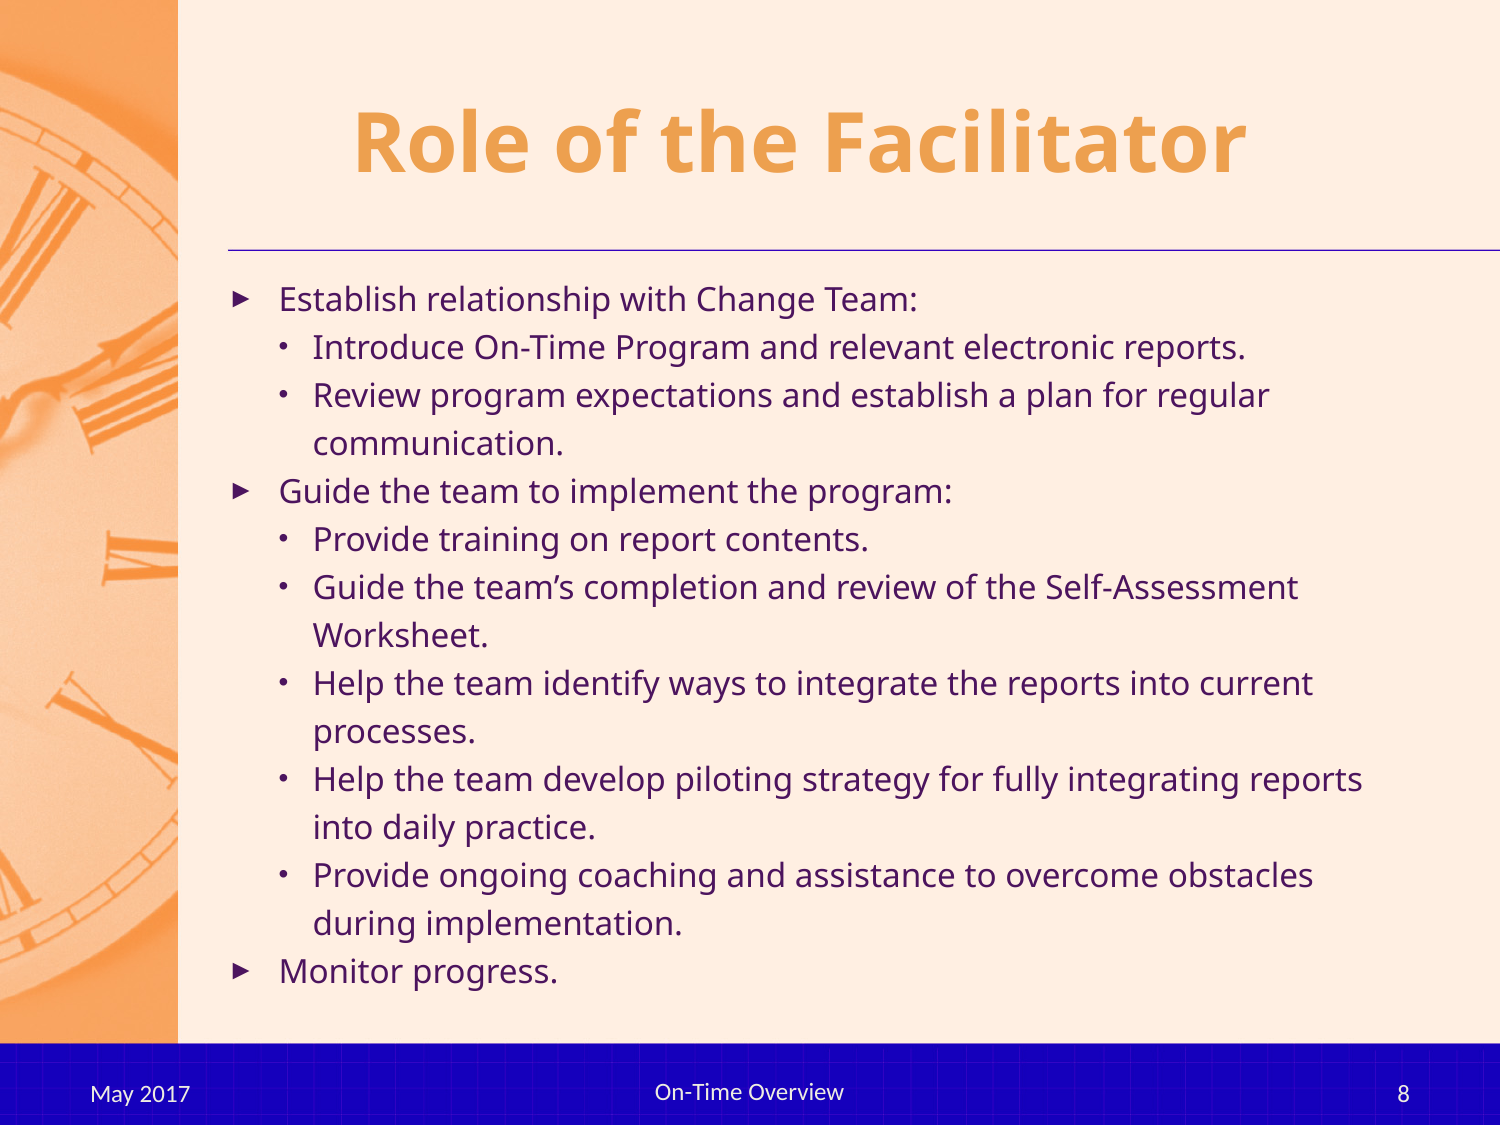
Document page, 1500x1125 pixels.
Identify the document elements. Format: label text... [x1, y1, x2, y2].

footer On-Time Overview [512, 1060, 988, 1121]
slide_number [75, 1062, 425, 1122]
picture [0, 0, 1500, 1125]
list Establish relationship with Change Team: Introduce On-Time Program and relevant electronic reports. Review program expectations and establish a plan for regular communication. Guide the team to implement the program: Provide training on report contents. Guide the team’s completion and review of the Self-Assessment Worksheet. Help the team identify ways to integrate the reports into current processes. Help the team develop piloting strategy for fully integrating reports into daily practice. Provide ongoing coaching and assistance to overcome obstacles during implementation. Monitor progress. [212, 262, 1425, 1005]
title Role of the Facilitator [174, 45, 1425, 233]
slide_number 8 [1074, 1062, 1425, 1122]
